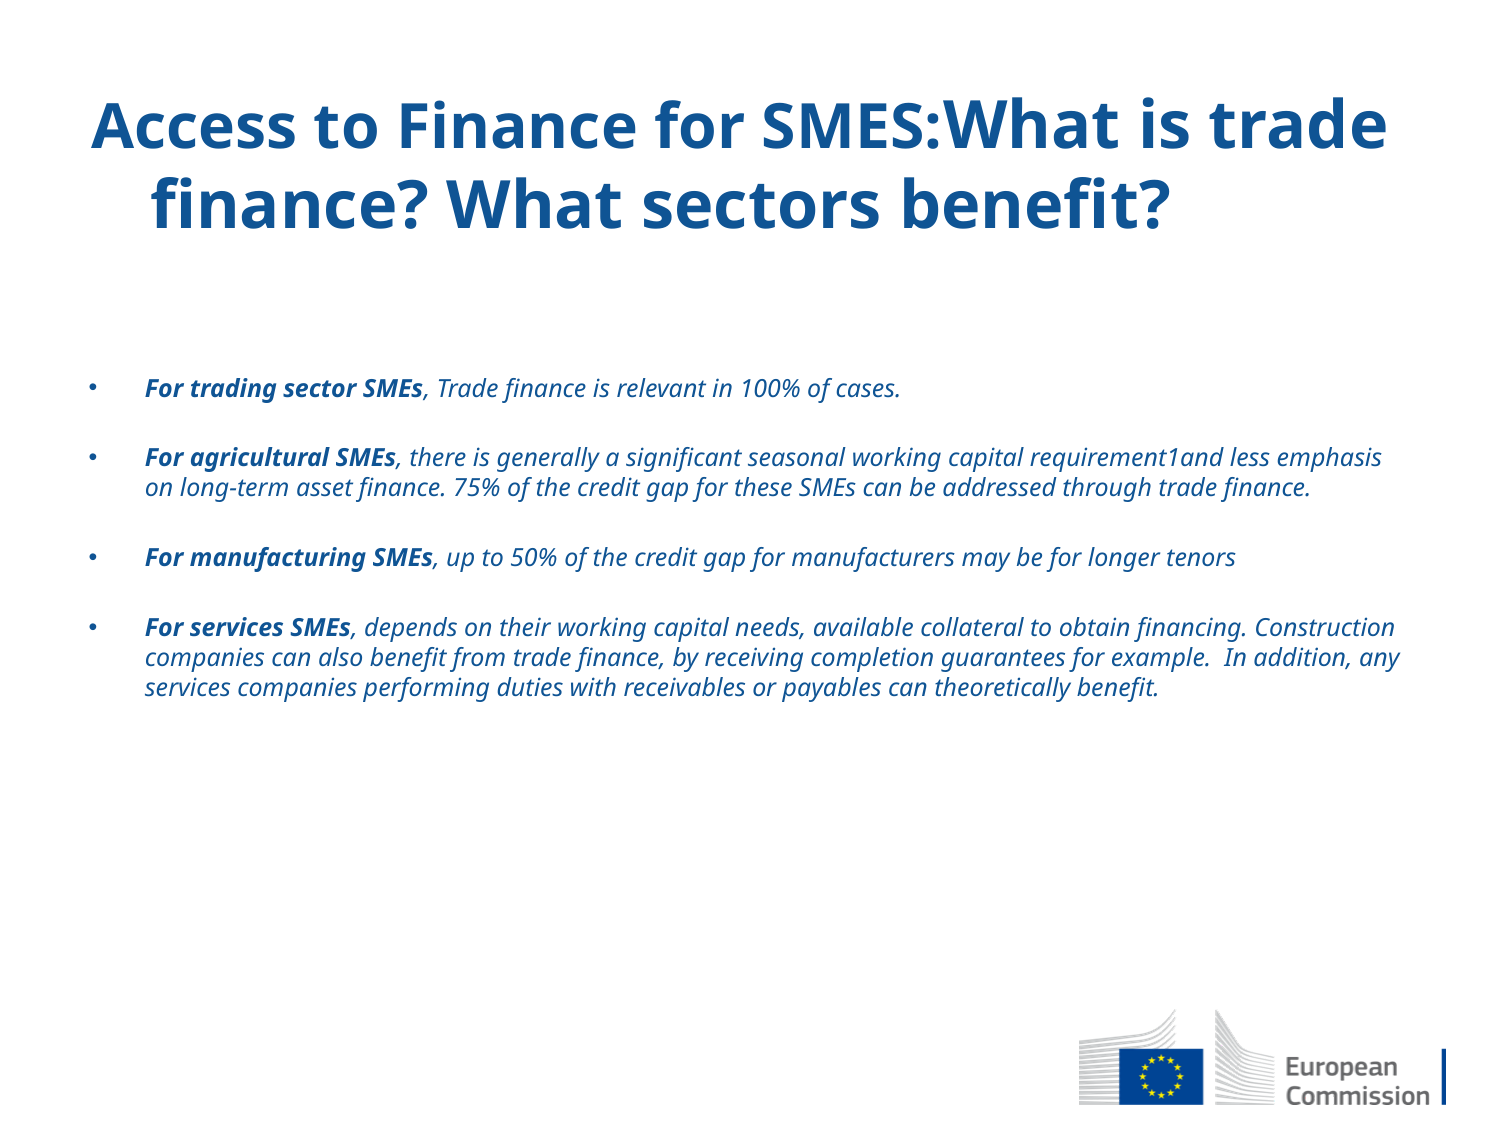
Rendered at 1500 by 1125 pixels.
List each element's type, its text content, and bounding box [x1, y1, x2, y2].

list For trading sector SMEs, Trade finance is relevant in 100% of cases. For agricultural SMEs, there is generally a significant seasonal working capital requirement1and less emphasis on long-term asset finance. 75% of the credit gap for these SMEs can be addressed through trade finance. For manufacturing SMEs, up to 50% of the credit gap for manufacturers may be for longer tenors For services SMEs, depends on their working capital needs, available collateral to obtain financing. Construction companies can also benefit from trade finance, by receiving completion guarantees for example. In addition, any services companies performing duties with receivables or payables can theoretically benefit. [73, 314, 1424, 911]
title Access to Finance for SMES:What is trade finance? What sectors benefit? [75, 125, 1427, 280]
picture [1078, 1008, 1447, 1106]
